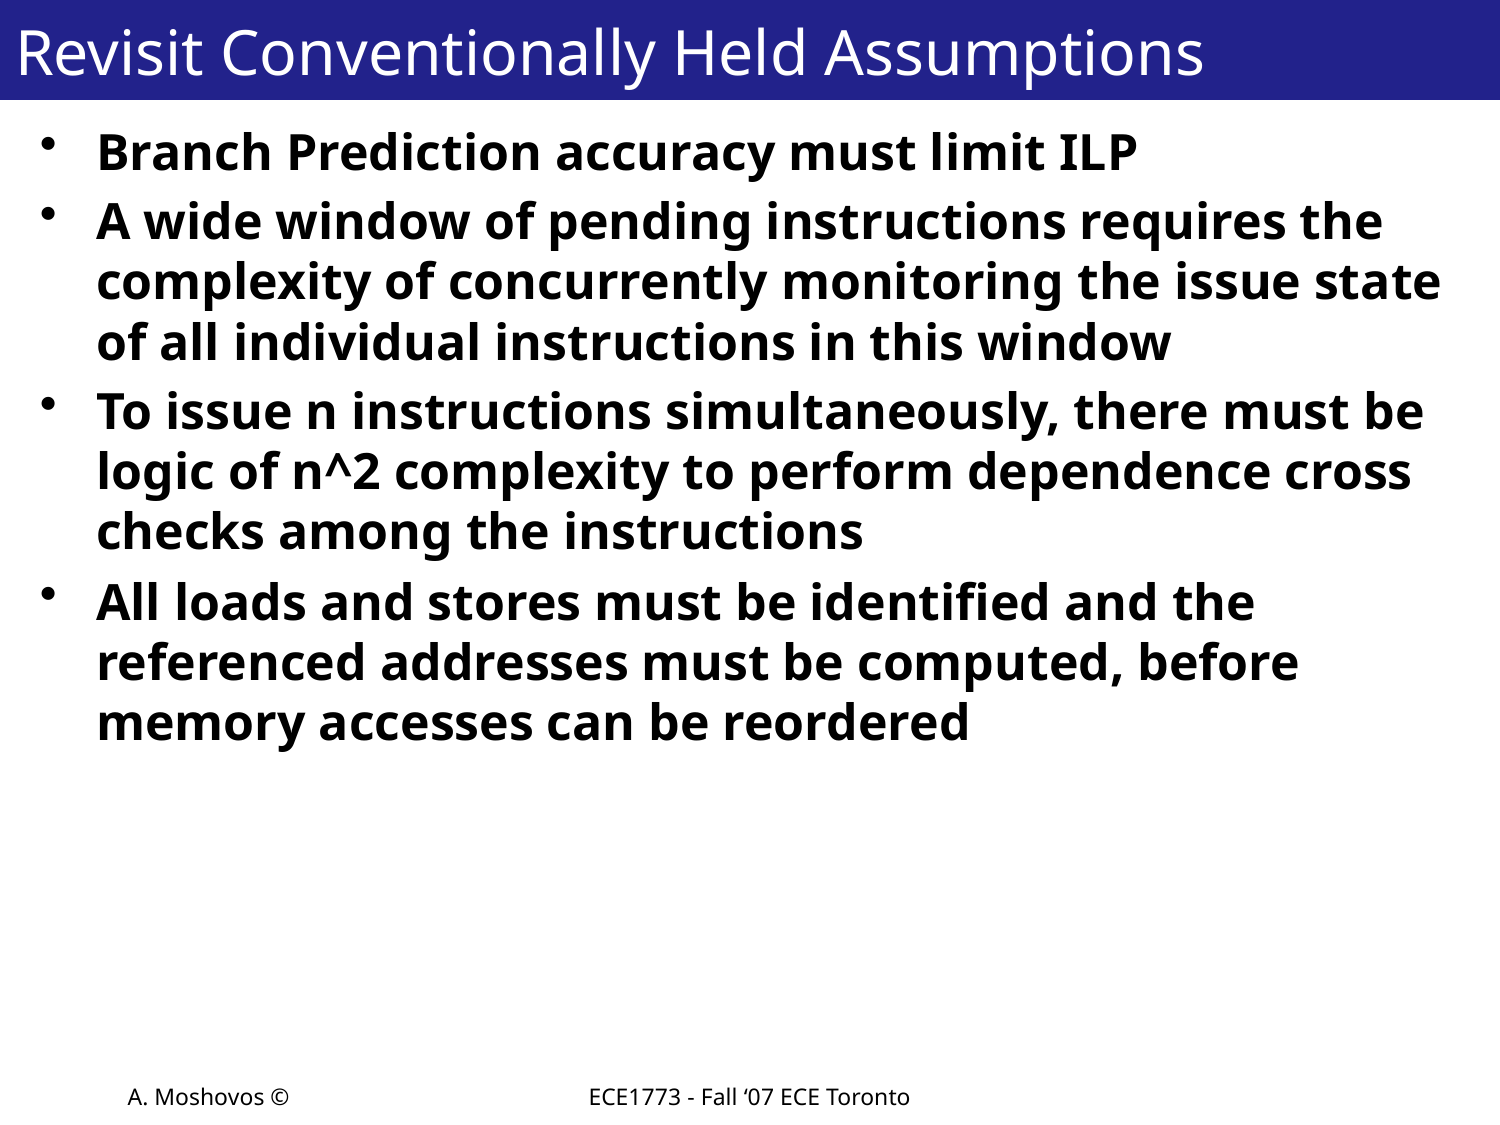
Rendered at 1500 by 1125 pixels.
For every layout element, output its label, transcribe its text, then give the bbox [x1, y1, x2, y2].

footer ECE1773 - Fall ‘07 ECE Toronto [487, 1074, 1013, 1125]
slide_number A. Moshovos © [112, 1074, 426, 1125]
title Revisit Conventionally Held Assumptions [0, 0, 1500, 101]
list Branch Prediction accuracy must limit ILP A wide window of pending instructions requires the complexity of concurrently monitoring the issue state of all individual instructions in this window To issue n instructions simultaneously, there must be logic of n^2 complexity to perform dependence cross checks among the instructions All loads and stores must be identified and the referenced addresses must be computed, before memory accesses can be reordered [24, 112, 1476, 1076]
